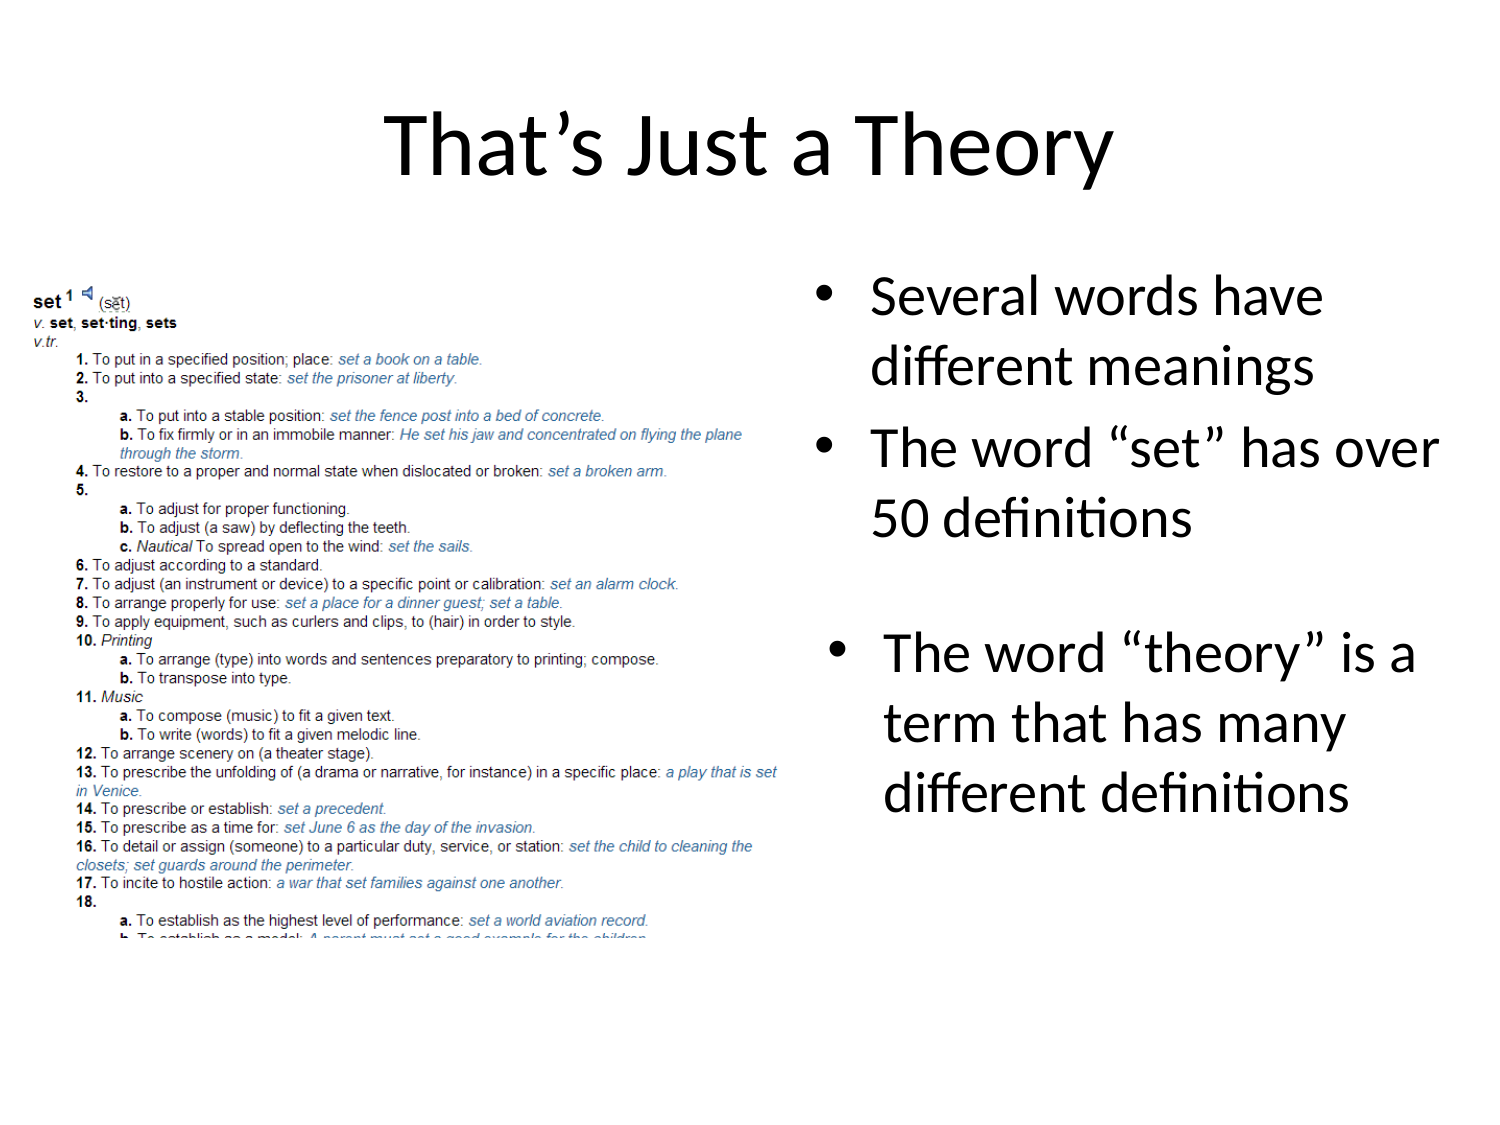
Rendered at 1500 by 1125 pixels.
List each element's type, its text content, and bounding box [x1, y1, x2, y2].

picture [24, 274, 800, 938]
title That’s Just a Theory [75, 45, 1425, 233]
list The word “theory” is a term that has many different definitions [812, 606, 1475, 932]
list Several words have different meanings The word “set” has over 50 definitions [799, 249, 1462, 575]
